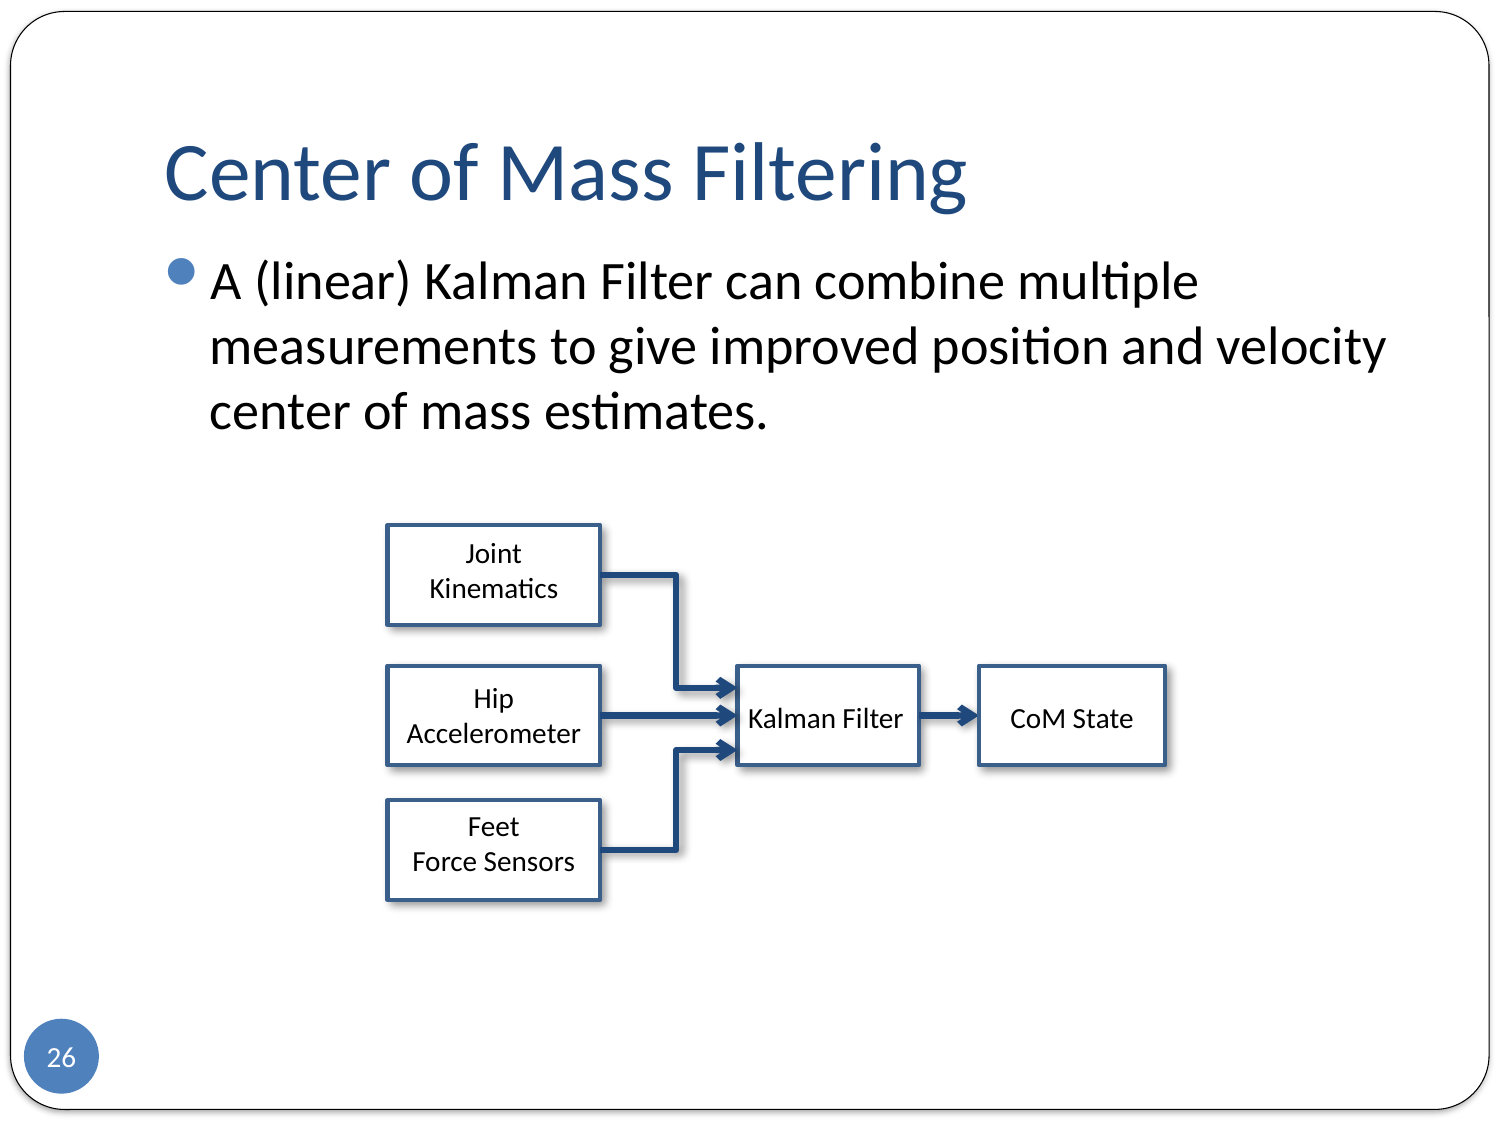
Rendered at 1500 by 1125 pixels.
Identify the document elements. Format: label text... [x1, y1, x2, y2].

title Center of Mass Filtering [150, 45, 1425, 233]
slide_number 26 [23, 1018, 99, 1094]
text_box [387, 525, 1166, 901]
list A (linear) Kalman Filter can combine multiple measurements to give improved position and velocity center of mass estimates. [150, 237, 1425, 988]
